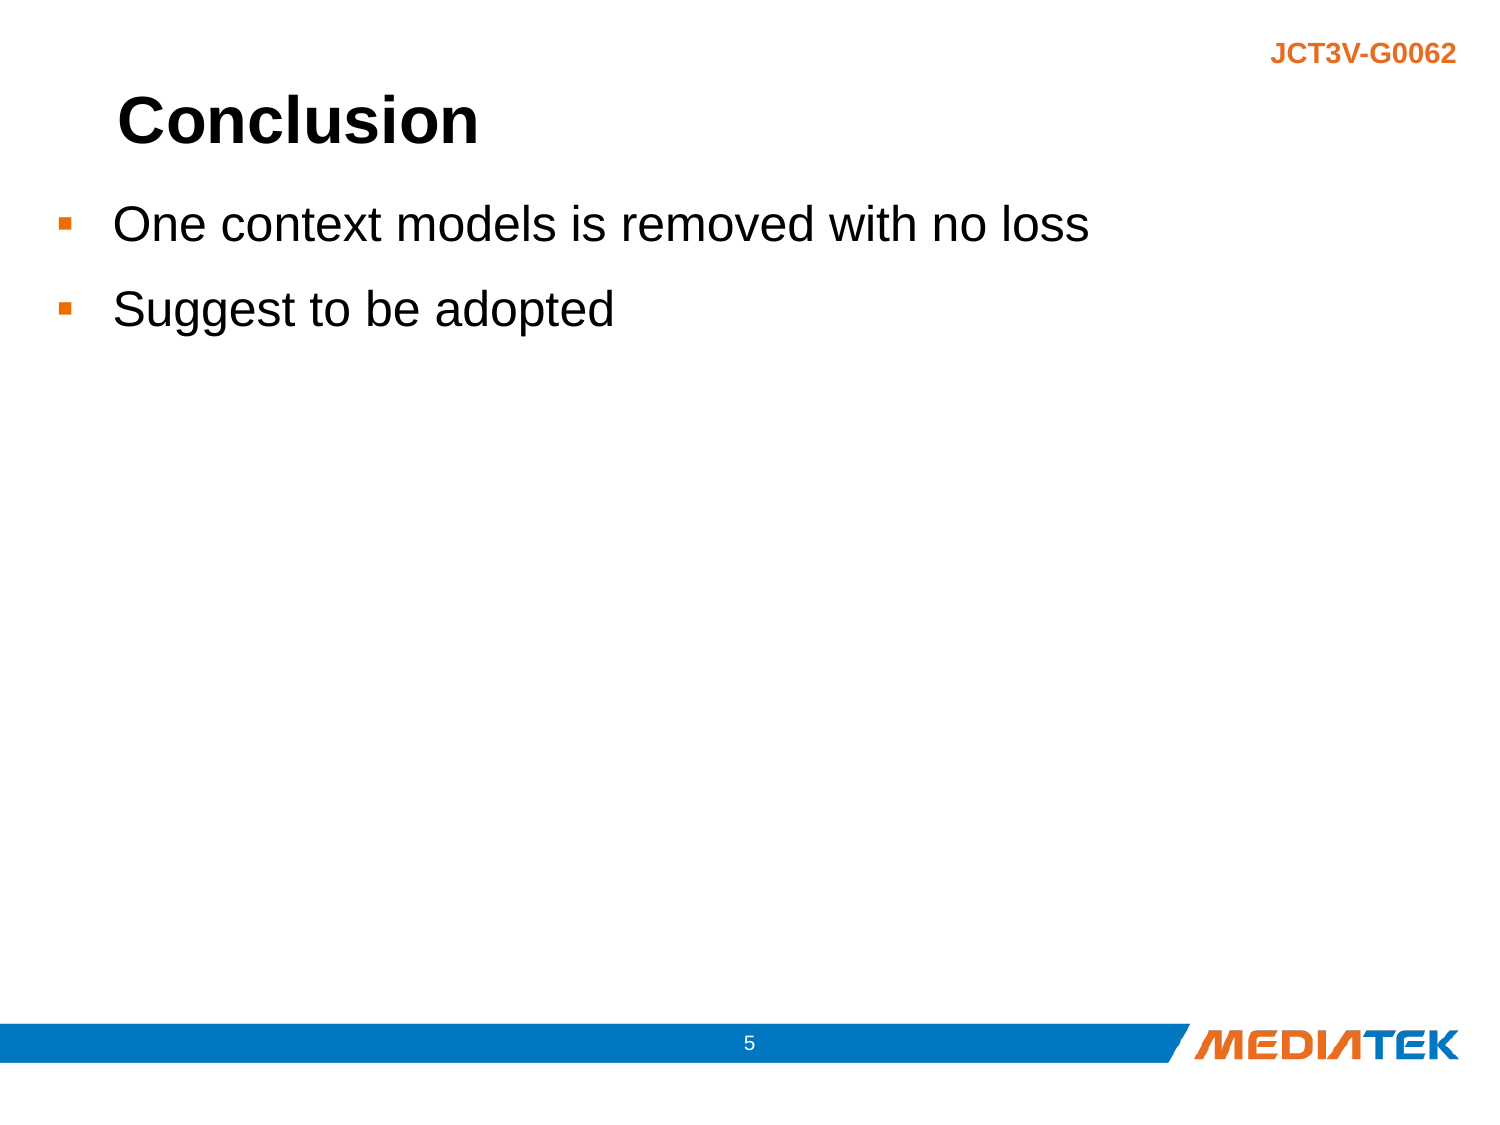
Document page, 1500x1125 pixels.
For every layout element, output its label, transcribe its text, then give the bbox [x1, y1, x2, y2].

slide_number 4 [711, 1022, 789, 1090]
title Conclusion [102, 62, 1426, 172]
picture [0, 1023, 711, 1063]
list One context models is removed with no loss Suggest to be adopted [41, 184, 1459, 998]
picture [789, 1023, 1459, 1063]
